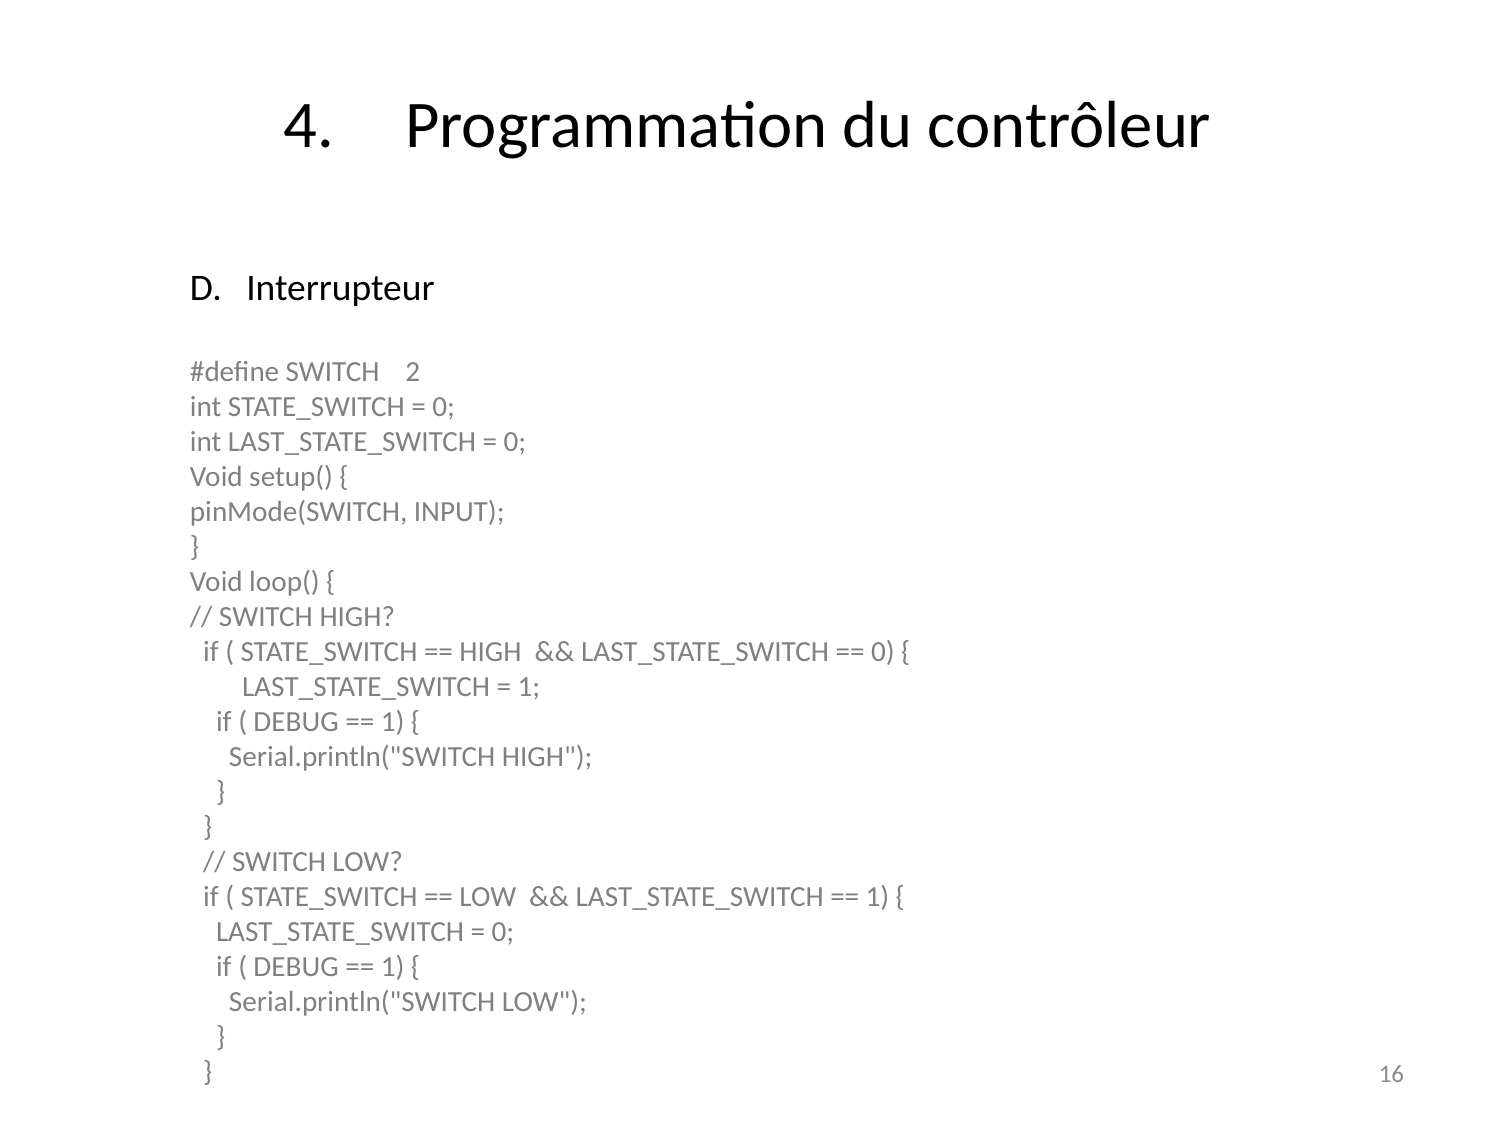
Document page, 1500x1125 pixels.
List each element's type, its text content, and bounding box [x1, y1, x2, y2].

text_box Interrupteur #define SWITCH 2 int STATE_SWITCH = 0; int LAST_STATE_SWITCH = 0; Void setup() { pinMode(SWITCH, INPUT); } Void loop() { // SWITCH HIGH? if ( STATE_SWITCH == HIGH && LAST_STATE_SWITCH == 0) { LAST_STATE_SWITCH = 1; if ( DEBUG == 1) { Serial.println("SWITCH HIGH"); } } // SWITCH LOW? if ( STATE_SWITCH == LOW && LAST_STATE_SWITCH == 1) { LAST_STATE_SWITCH = 0; if ( DEBUG == 1) { Serial.println("SWITCH LOW"); } } [100, 255, 1388, 1095]
slide_number 16 [1074, 1042, 1425, 1103]
title Programmation du contrôleur [110, 0, 1386, 242]
